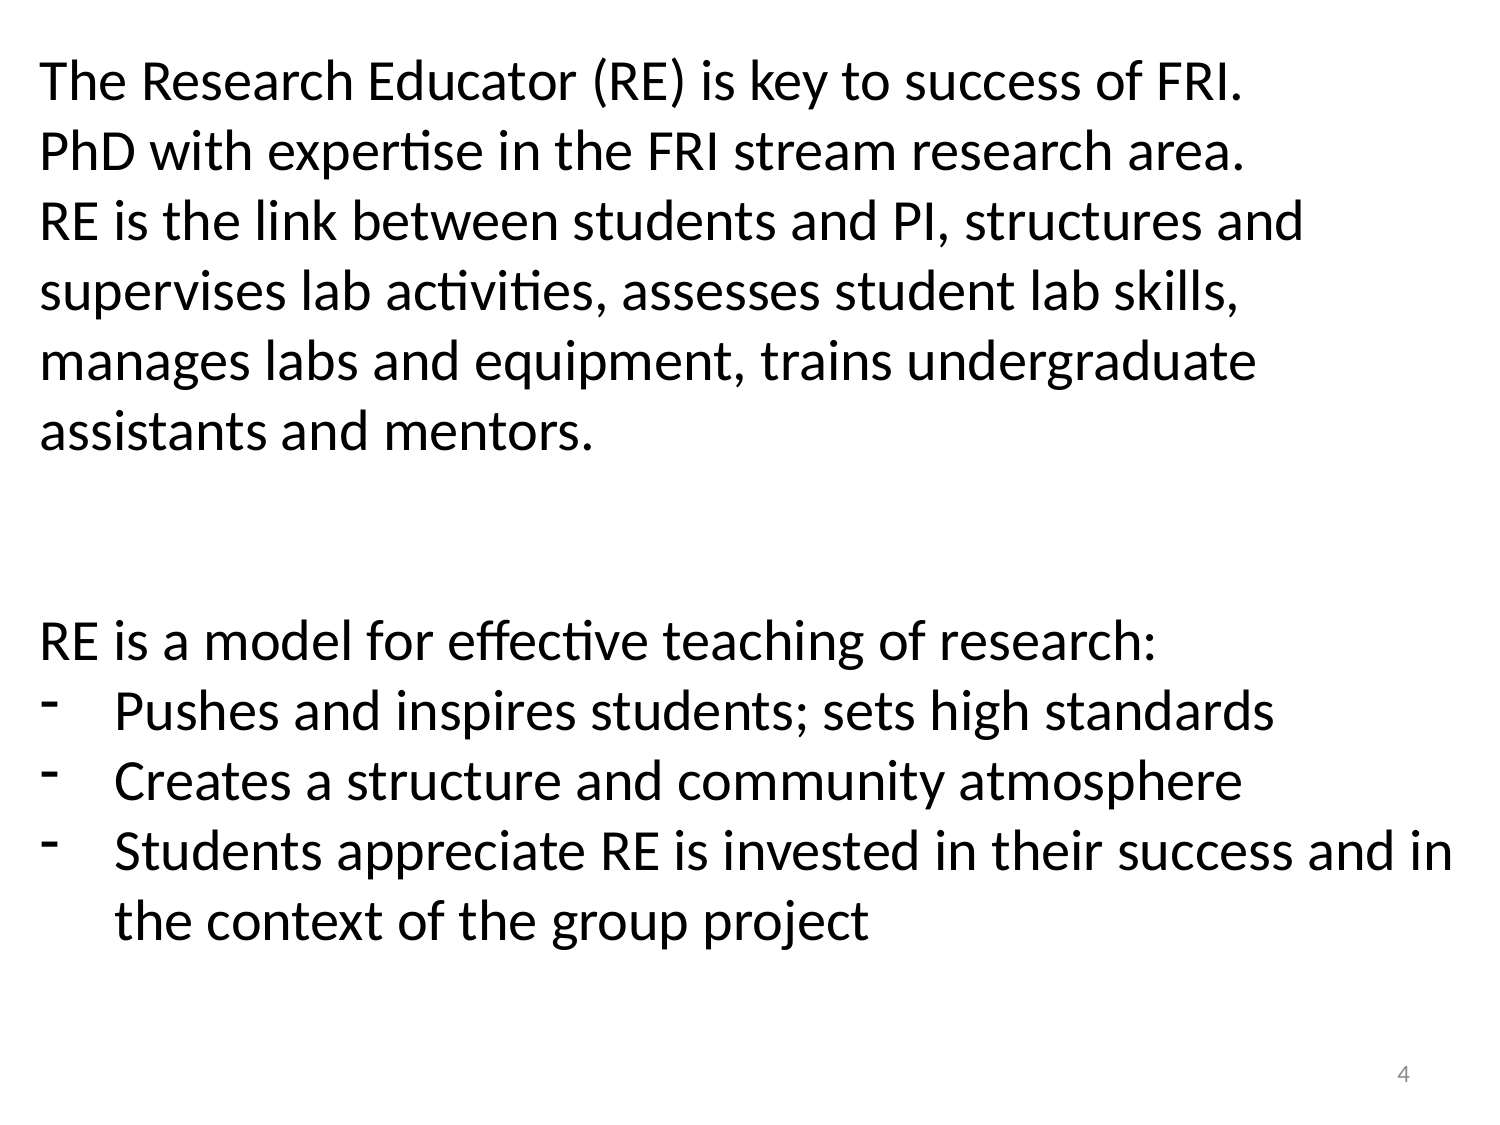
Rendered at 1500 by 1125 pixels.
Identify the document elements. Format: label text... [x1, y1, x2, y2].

text_box The Research Educator (RE) is key to success of FRI. PhD with expertise in the FRI stream research area. RE is the link between students and PI, structures and supervises lab activities, assesses student lab skills, manages labs and equipment, trains undergraduate assistants and mentors. RE is a model for effective teaching of research: Pushes and inspires students; sets high standards Creates a structure and community atmosphere Students appreciate RE is invested in their success and in the context of the group project [24, 34, 1475, 1100]
